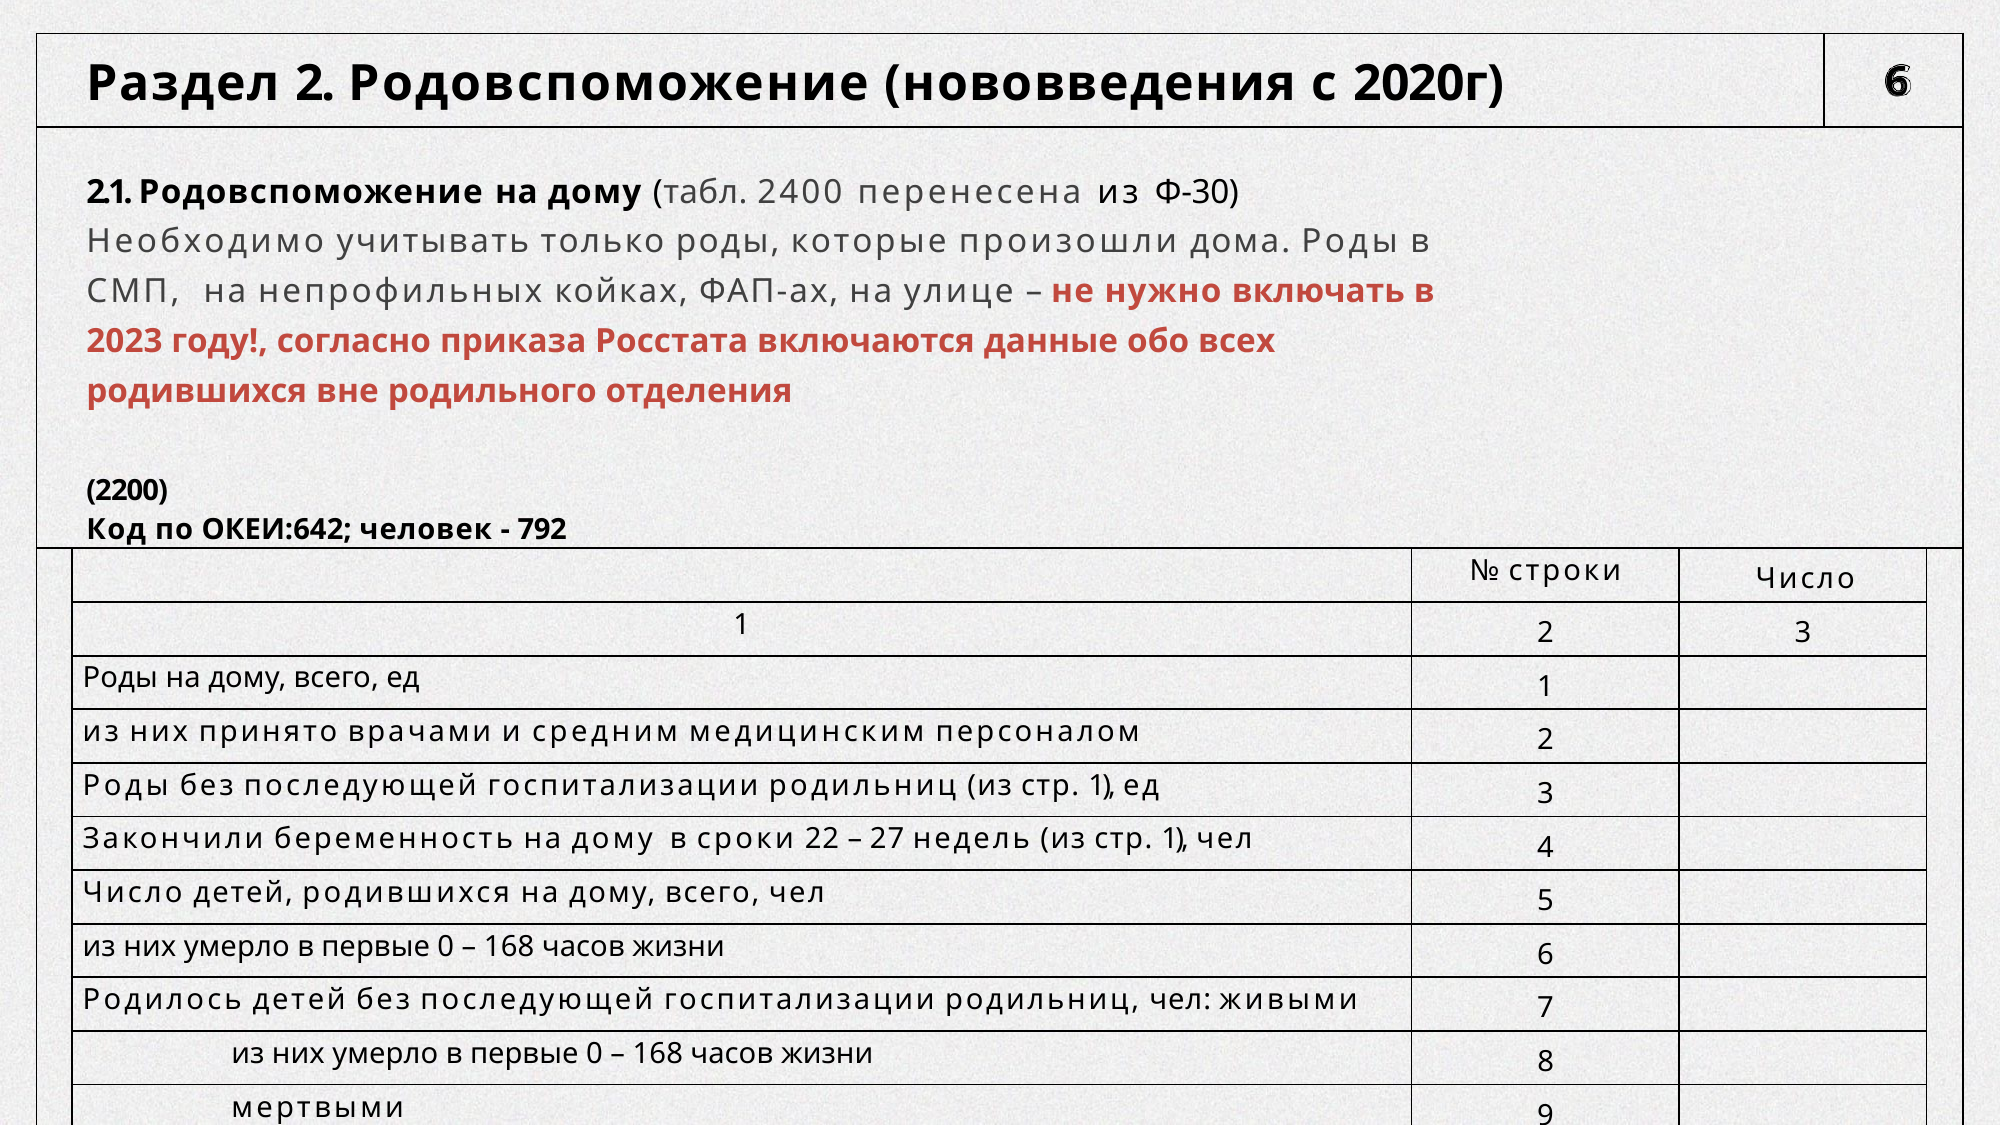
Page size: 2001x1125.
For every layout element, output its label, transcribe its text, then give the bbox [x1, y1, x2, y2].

table_cell 8 [1412, 1032, 1678, 1084]
table_cell [1680, 710, 1926, 762]
table_cell 5 [1412, 871, 1678, 923]
table_cell Роды без последующей госпитализации родильниц (из стр. 1), ед [73, 764, 1411, 816]
table_cell 7 [1412, 978, 1678, 1030]
table_cell [37, 549, 71, 1125]
table_cell 3 [1412, 764, 1678, 816]
table_cell 4 [1412, 817, 1678, 869]
picture [1885, 63, 1911, 96]
table_cell [1680, 1032, 1926, 1084]
picture [0, 0, 2000, 1125]
table_cell [1680, 978, 1926, 1030]
table_cell [1927, 549, 1962, 1125]
table_cell [1680, 925, 1926, 976]
table_header Раздел 2. Родовспоможение (нововведения с 2020г) [37, 34, 1823, 126]
table_cell Родилось детей без последующей госпитализации родильниц, чел: живыми [73, 978, 1411, 1030]
table_cell [73, 549, 1411, 601]
table_cell Закончили беременность на дому в сроки 22 – 27 недель (из стр. 1), чел [73, 817, 1411, 869]
table_cell из них умерло в первые 0 – 168 часов жизни [73, 1032, 1411, 1084]
table_cell [1680, 657, 1926, 708]
table_header 6 [1825, 34, 1962, 126]
table_cell [1680, 817, 1926, 869]
table_cell [1680, 764, 1926, 816]
table_cell 1 [73, 603, 1411, 655]
table_cell 2.1. Родовспоможение на дому (табл. 2400 перенесена из Ф-30) Необходимо учитывать только роды, которые произошли дома. Роды в СМП, на непрофильных койках, ФАП-ах, на улице – не нужно включать в 2023 году!, согласно приказа Росстата включаются данные обо всех родившихся вне родильного отделения (2200) Код по ОКЕИ:642; человек - 792 [37, 128, 1962, 547]
table_cell 6 [1412, 925, 1678, 976]
table_cell 3 [1680, 603, 1926, 655]
table_cell № строки [1412, 549, 1678, 601]
table_cell 2 [1412, 710, 1678, 762]
table_cell [1680, 1085, 1926, 1125]
table_cell Число [1680, 549, 1926, 601]
table_cell Число детей, родившихся на дому, всего, чел [73, 871, 1411, 923]
table_cell из них умерло в первые 0 – 168 часов жизни [73, 925, 1411, 976]
table_cell [1680, 871, 1926, 923]
table_cell 9 [1412, 1085, 1678, 1125]
table_cell мертвыми [73, 1085, 1411, 1125]
table_cell Роды на дому, всего, ед [73, 657, 1411, 708]
table_cell из них принято врачами и средним медицинским персоналом [73, 710, 1411, 762]
table_cell 1 [1412, 657, 1678, 708]
table_cell 2 [1412, 603, 1678, 655]
